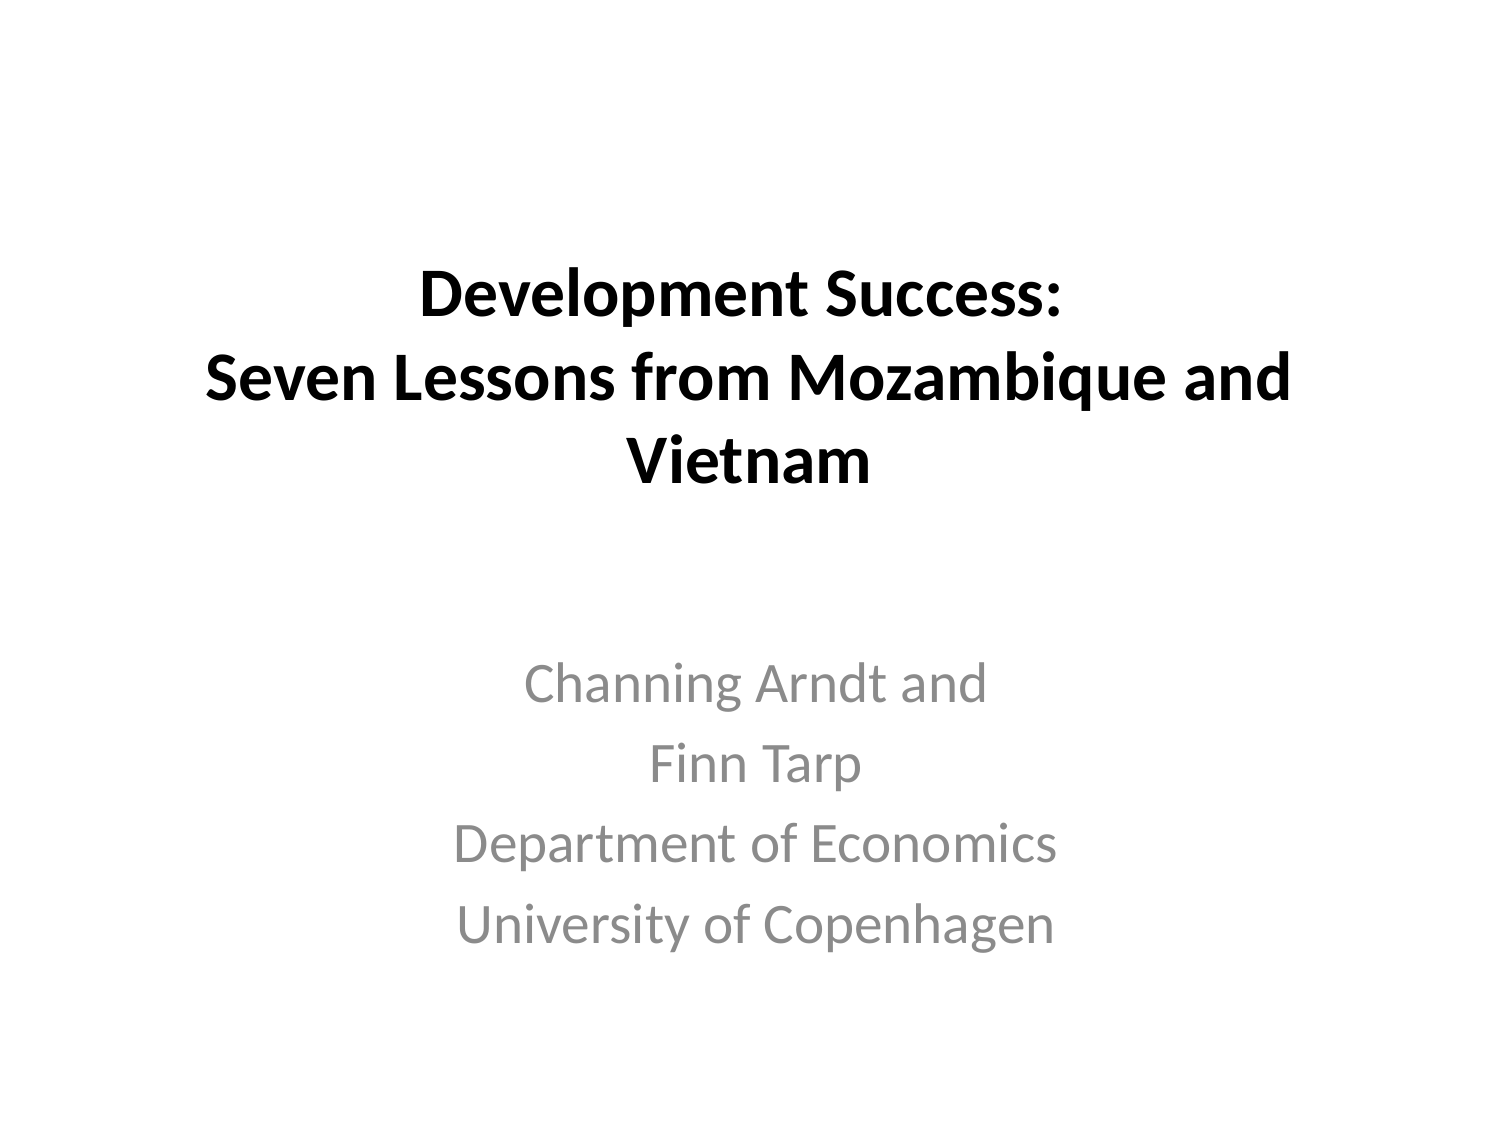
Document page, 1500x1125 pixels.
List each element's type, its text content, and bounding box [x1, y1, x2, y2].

title Development Success: Seven Lessons from Mozambique and Vietnam [112, 237, 1388, 591]
subtitle Channing Arndt and Finn Tarp Department of Economics University of Copenhagen [225, 637, 1288, 963]
